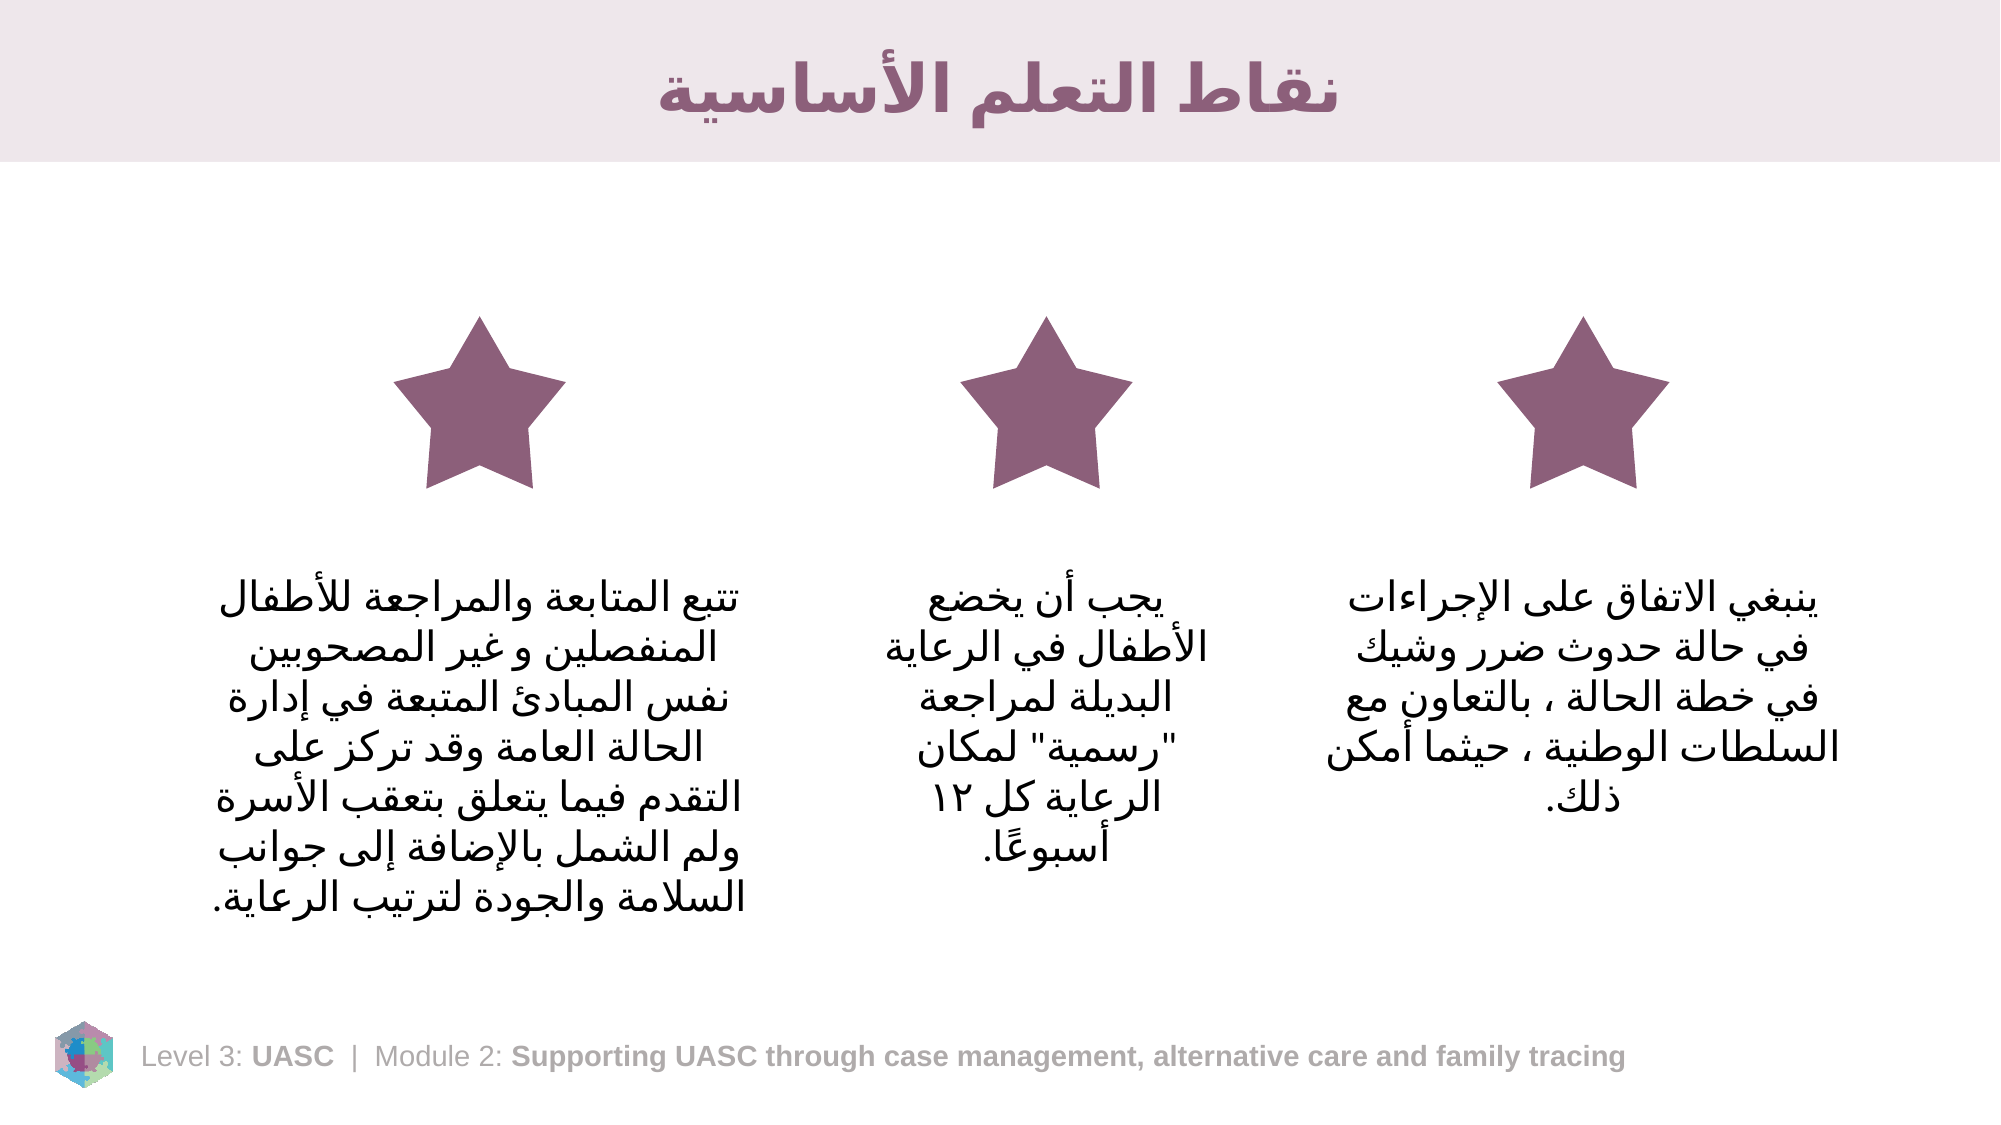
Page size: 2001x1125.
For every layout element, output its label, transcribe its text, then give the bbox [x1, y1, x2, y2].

title نقاط التعلم الأساسية [137, 19, 1863, 163]
text_box [1497, 316, 1670, 489]
text_box يجب أن يخضع الأطفال في الرعاية البديلة لمراجعة "رسمية" لمكان الرعاية كل ١٢ أسبوعًا. [852, 562, 1241, 878]
text_box [0, 0, 2000, 162]
text_box تتبع المتابعة والمراجعة للأطفال المنفصلين و غير المصحوبين نفس المبادئ المتبعة في إدارة الحالة العامة وقد تركز على التقدم فيما يتعلق بتعقب الأسرة ولم الشمل بالإضافة إلى جوانب السلامة والجودة لترتيب الرعاية. [186, 562, 773, 928]
text_box [393, 316, 566, 489]
text_box ينبغي الاتفاق على الإجراءات في حالة حدوث ضرر وشيك في خطة الحالة ، بالتعاون مع السلطات الوطنية ، حيثما أمكن ذلك. [1308, 562, 1859, 828]
picture [55, 1021, 113, 1088]
text_box [960, 316, 1133, 489]
